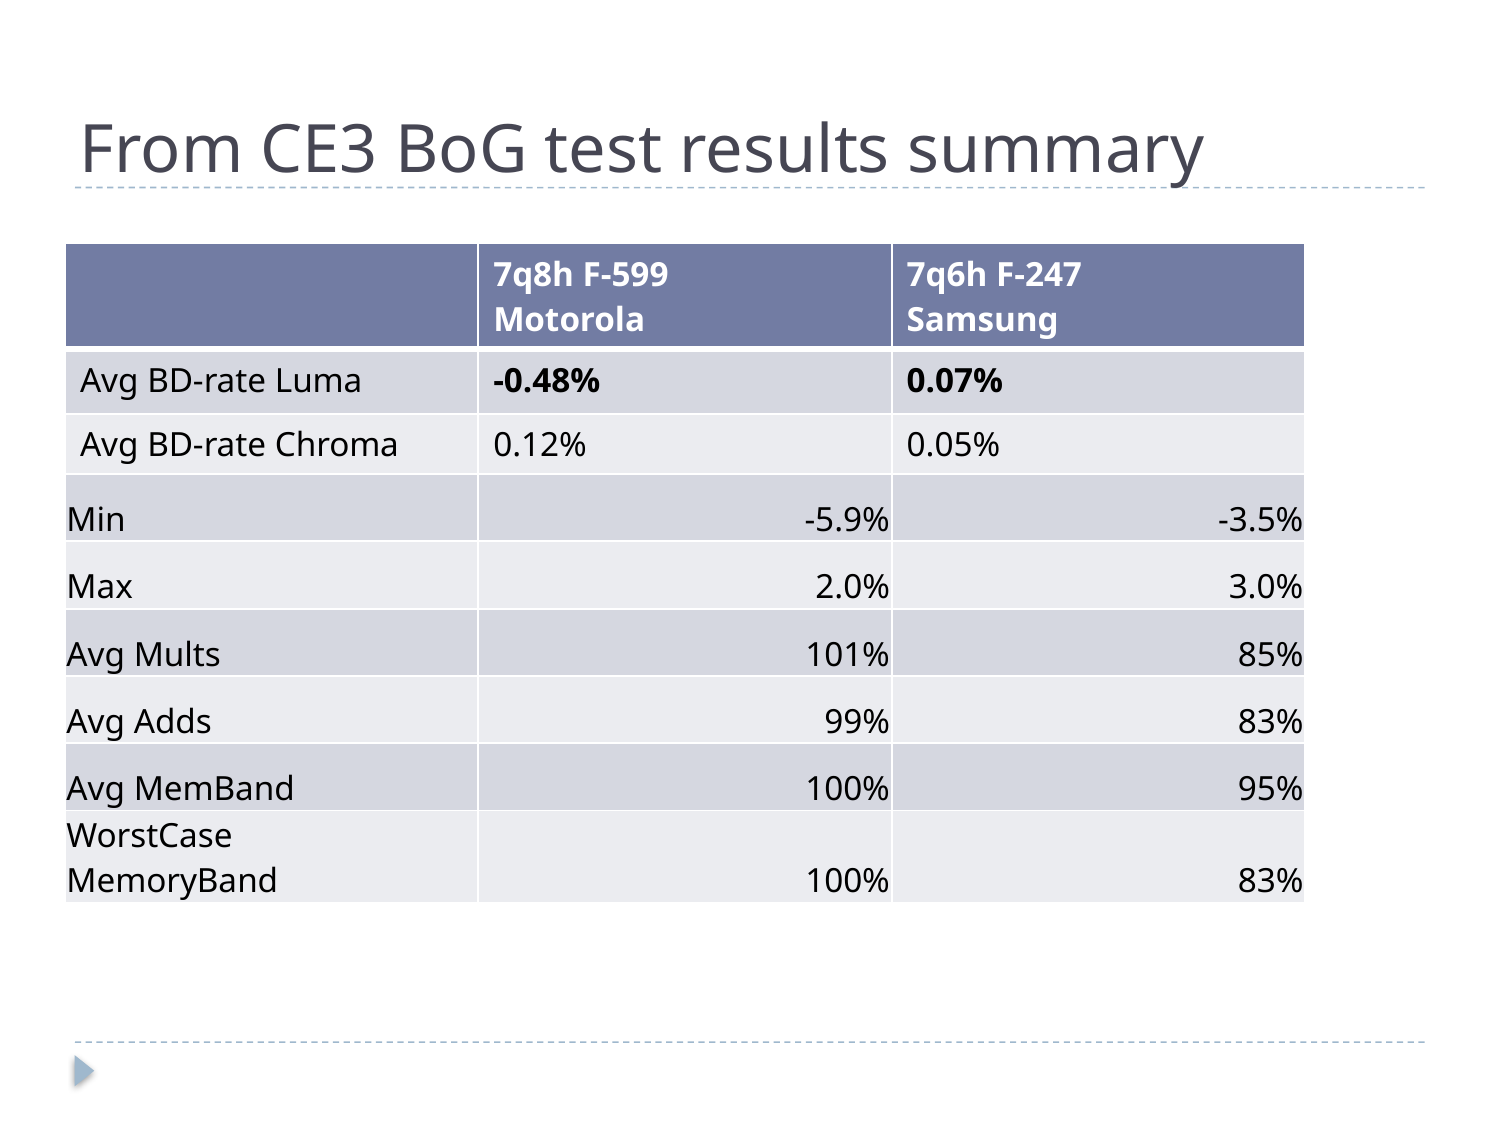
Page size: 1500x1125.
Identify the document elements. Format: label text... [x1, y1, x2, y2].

table_cell -0.48% [479, 352, 891, 413]
table_cell 2.0% [479, 542, 891, 608]
table_cell Avg Adds [66, 677, 477, 742]
table_cell 83% [893, 811, 1304, 902]
table_cell 101% [479, 610, 891, 675]
table_cell 85% [893, 610, 1304, 675]
table_cell Avg BD-rate Luma [66, 352, 477, 413]
table_cell Avg Mults [66, 610, 477, 675]
table_header 7q8h F-599 Motorola [479, 244, 891, 346]
table_cell WorstCase MemoryBand [66, 811, 477, 902]
table_cell Avg BD-rate Chroma [66, 415, 477, 473]
table_cell 83% [893, 677, 1304, 742]
table_header [66, 244, 477, 346]
table_cell -3.5% [893, 475, 1304, 540]
table_cell 95% [893, 744, 1304, 810]
table_cell -5.9% [479, 475, 891, 540]
table_cell 3.0% [893, 542, 1304, 608]
table_cell Avg MemBand [66, 744, 477, 810]
table_cell 0.12% [479, 415, 891, 473]
title From CE3 BoG test results summary [64, 30, 1415, 194]
table_header 7q6h F-247 Samsung [893, 244, 1304, 346]
table_cell 0.05% [893, 415, 1304, 473]
table_cell Max [66, 542, 477, 608]
table_cell 99% [479, 677, 891, 742]
table_cell 0.07% [893, 352, 1304, 413]
table_cell 100% [479, 811, 891, 902]
table_cell 100% [479, 744, 891, 810]
table_cell Min [66, 475, 477, 540]
